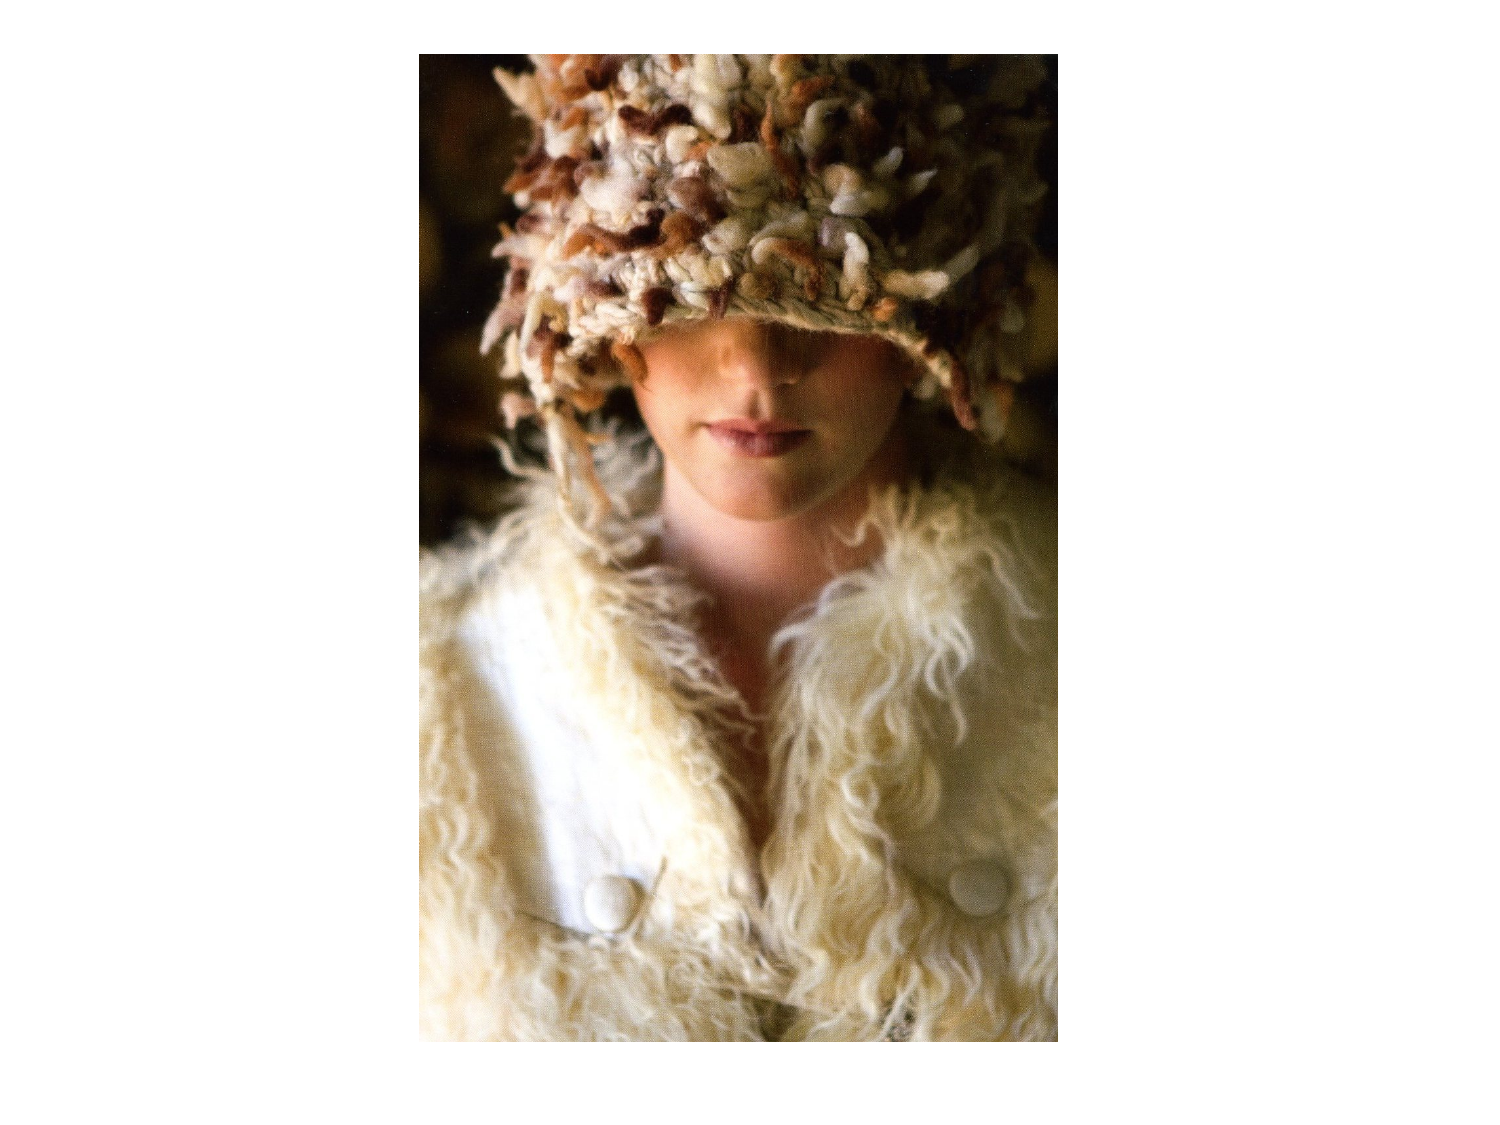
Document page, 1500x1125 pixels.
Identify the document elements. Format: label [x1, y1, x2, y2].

picture [418, 54, 1058, 1042]
